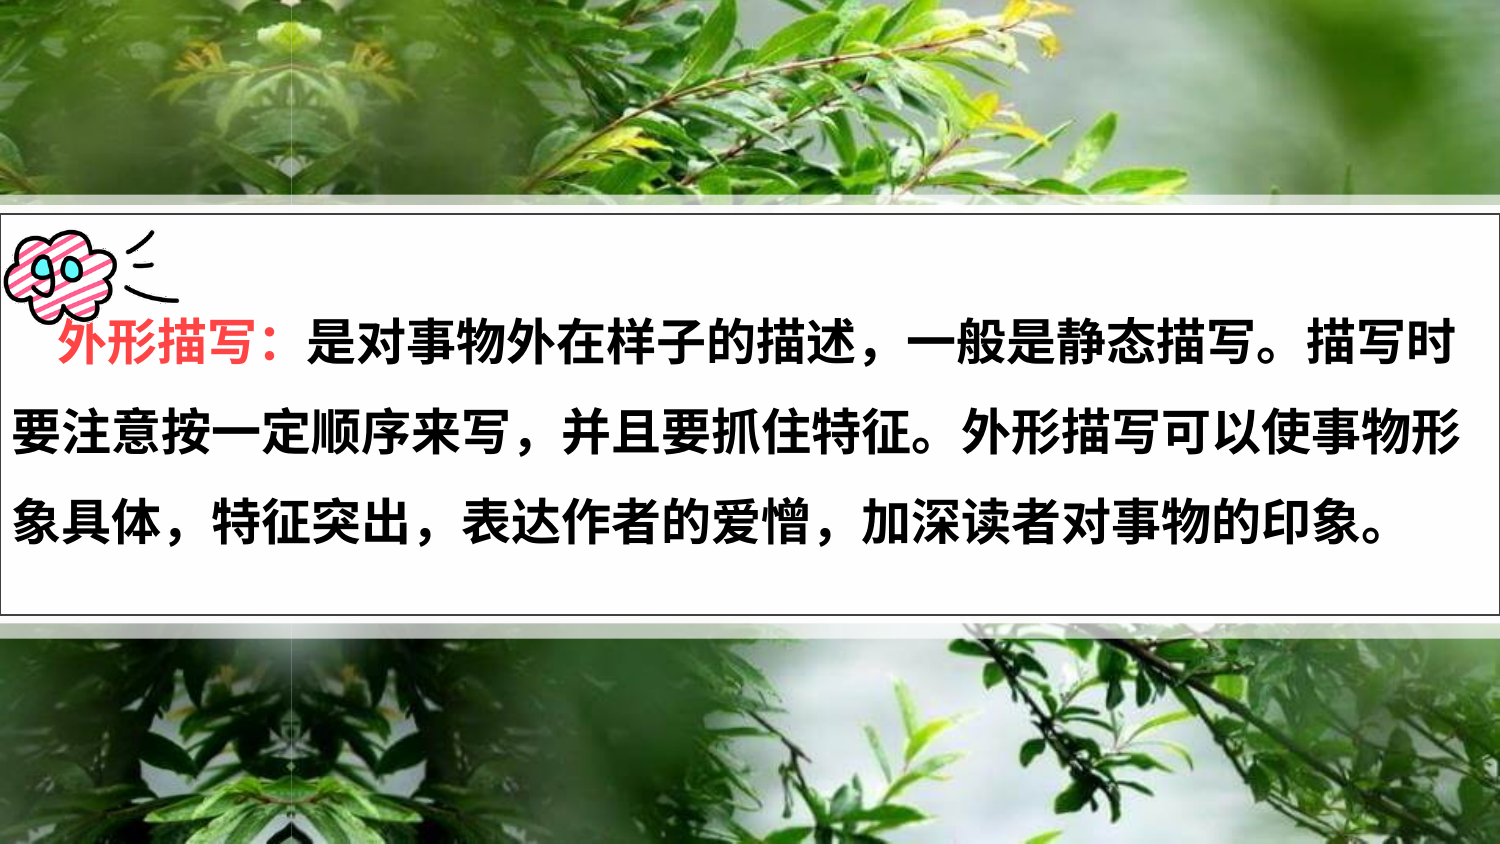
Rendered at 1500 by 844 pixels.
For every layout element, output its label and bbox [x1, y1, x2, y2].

picture [0, 144, 200, 410]
text_box [0, 0, 1500, 844]
